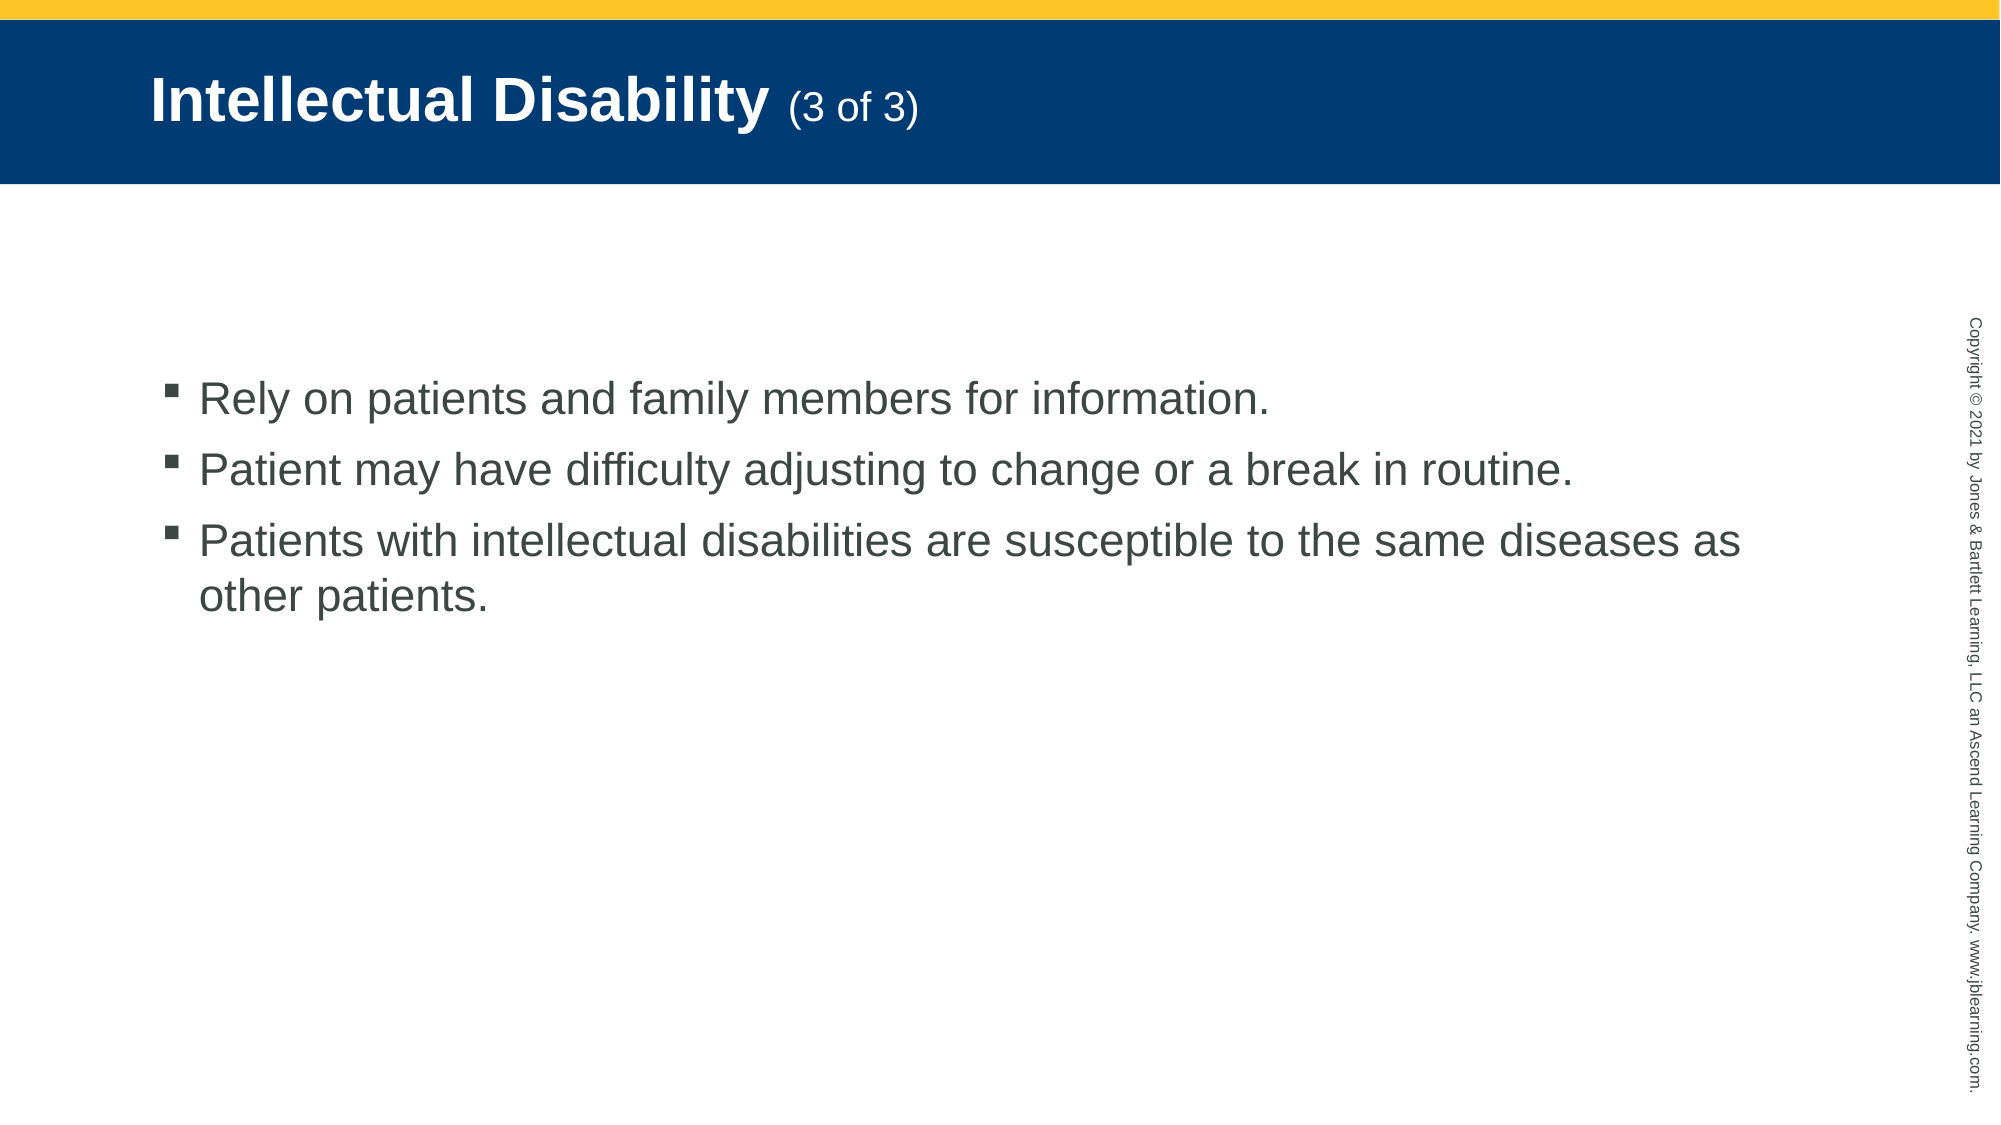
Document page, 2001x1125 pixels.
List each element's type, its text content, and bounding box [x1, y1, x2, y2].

title Intellectual Disability (3 of 3) [0, 19, 2000, 185]
list Rely on patients and family members for information. Patient may have difficulty adjusting to change or a break in routine. Patients with intellectual disabilities are susceptible to the same diseases as other patients. [146, 361, 1859, 1016]
